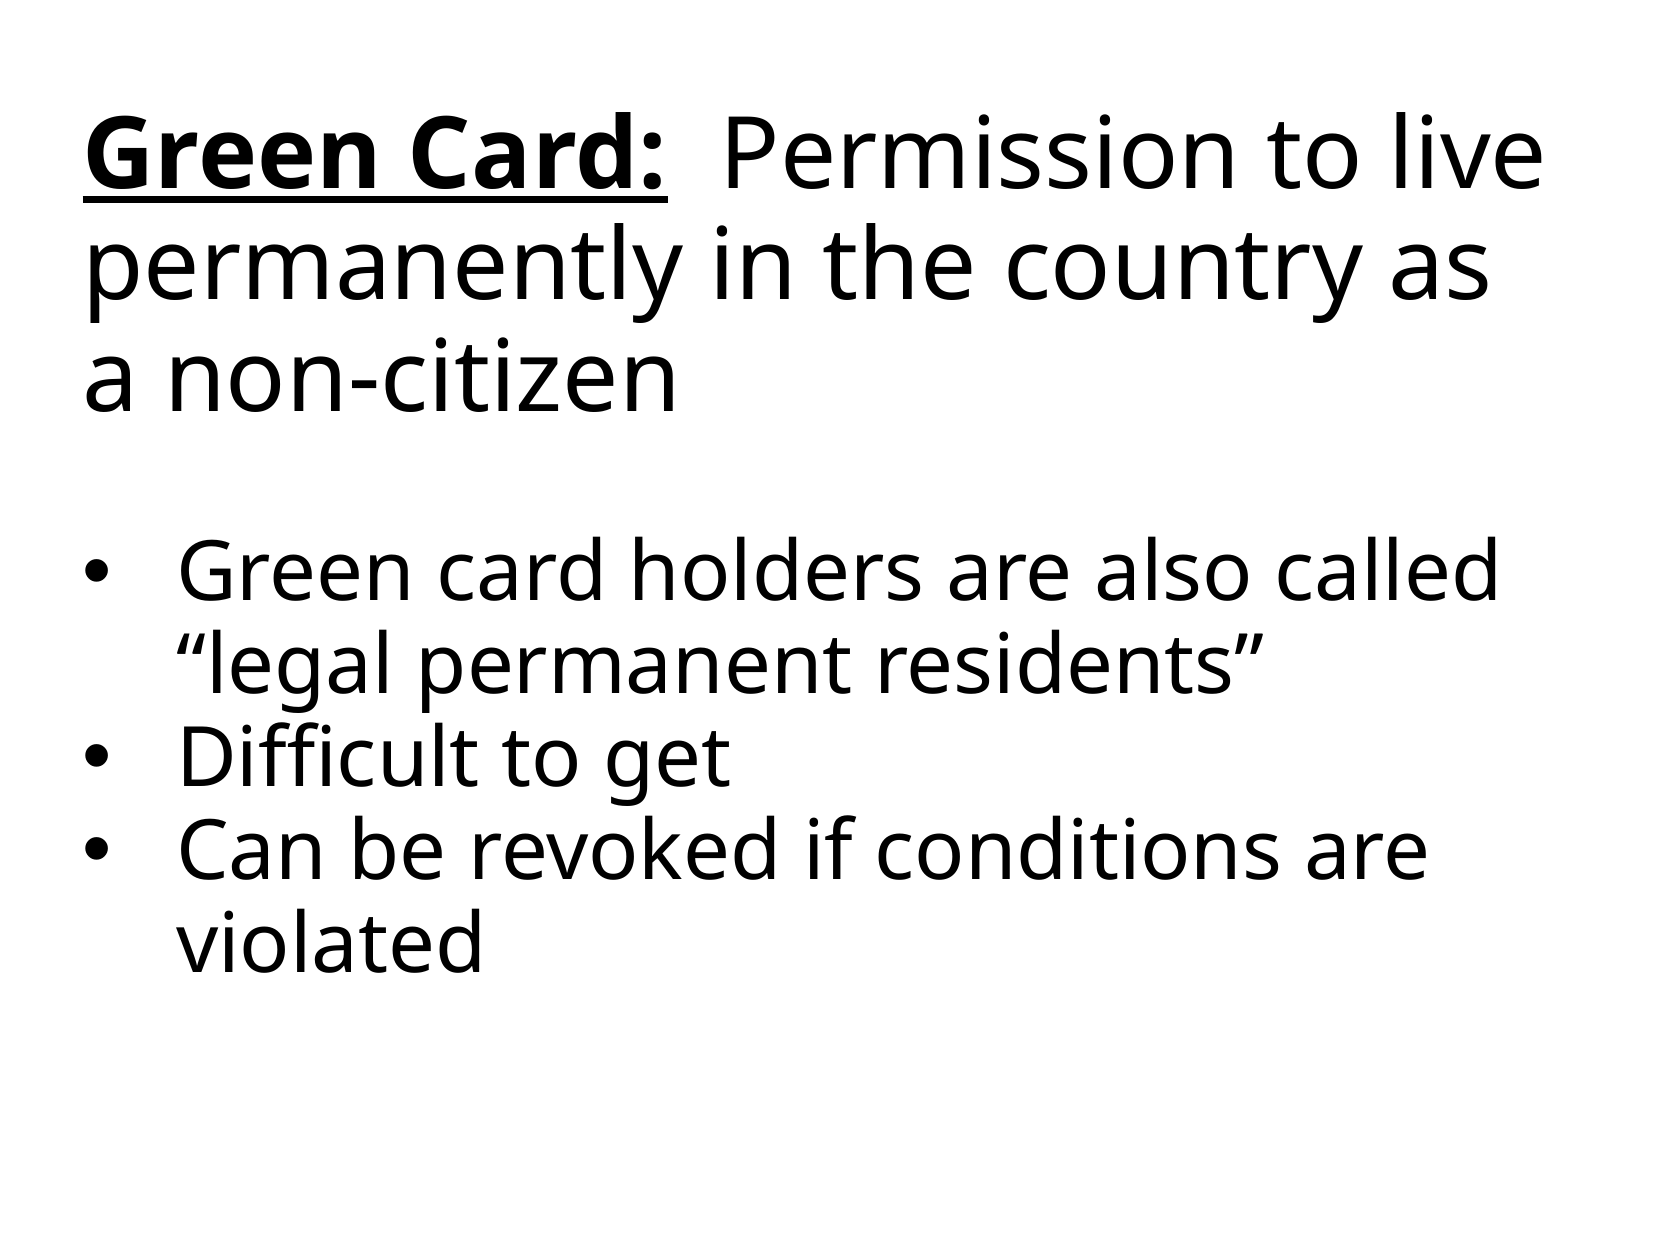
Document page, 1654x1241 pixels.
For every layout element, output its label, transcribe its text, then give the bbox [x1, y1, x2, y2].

text_box Green Card: Permission to live permanently in the country as a non-citizen Green card holders are also called “legal permanent residents” Difficult to get Can be revoked if conditions are violated [82, 49, 1571, 1109]
